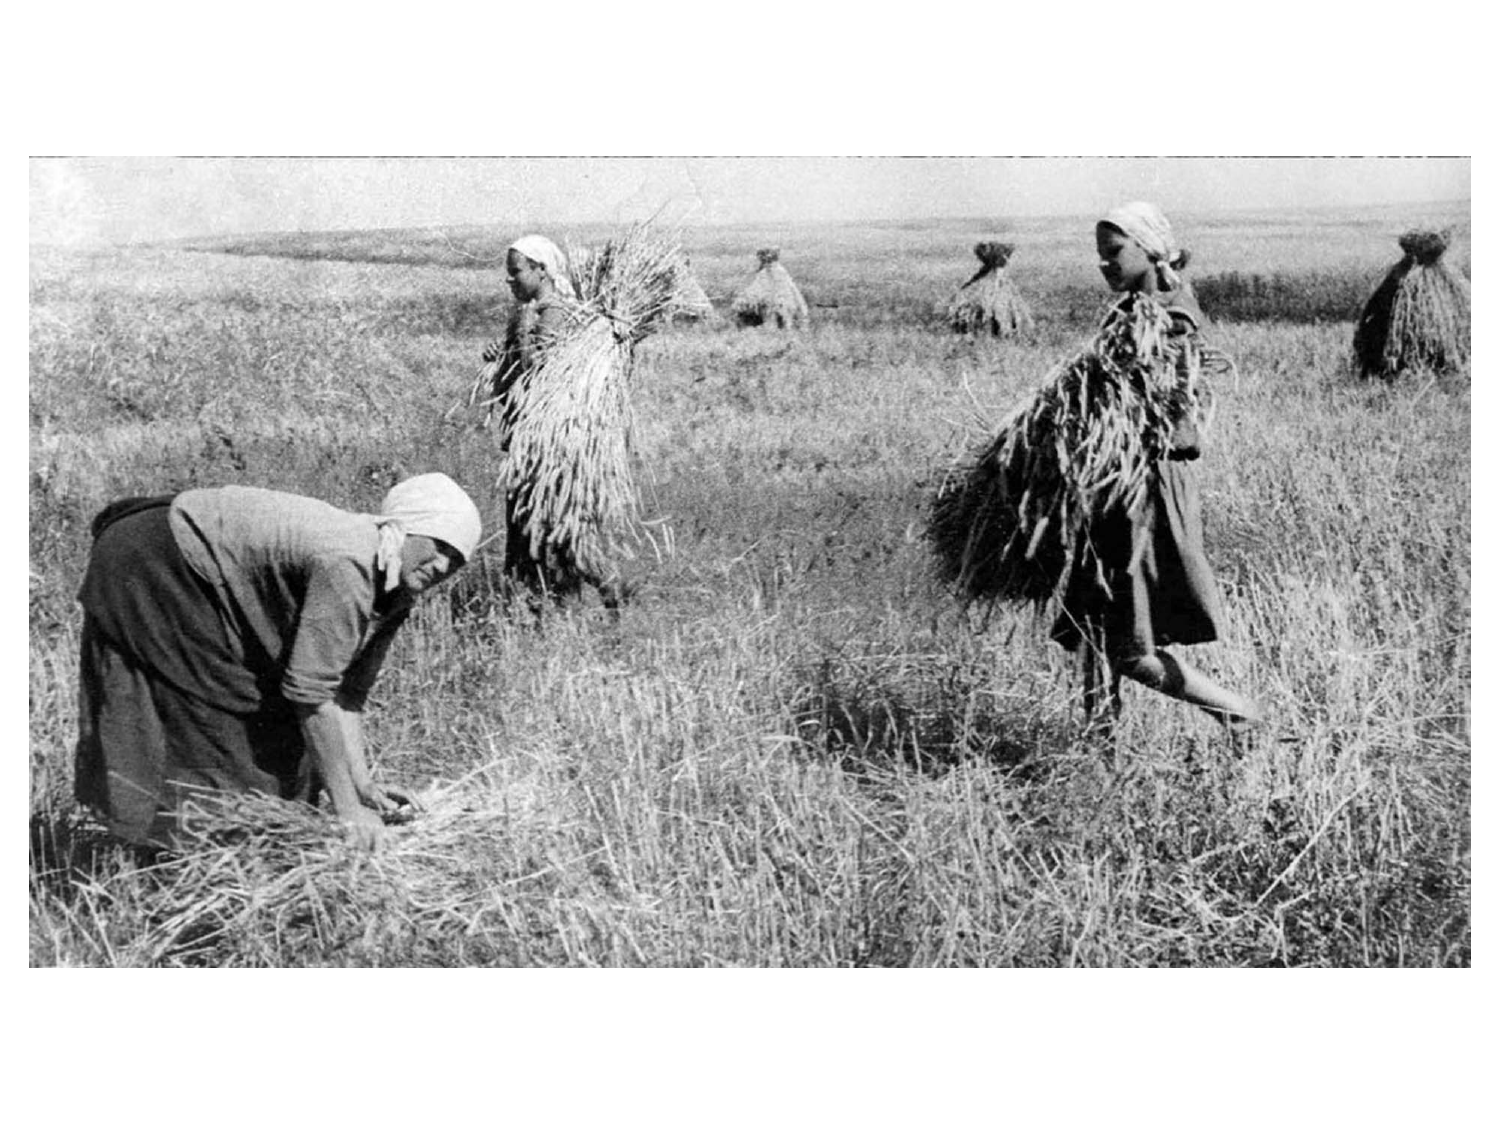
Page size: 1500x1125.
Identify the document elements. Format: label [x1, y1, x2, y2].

picture [29, 156, 1471, 968]
